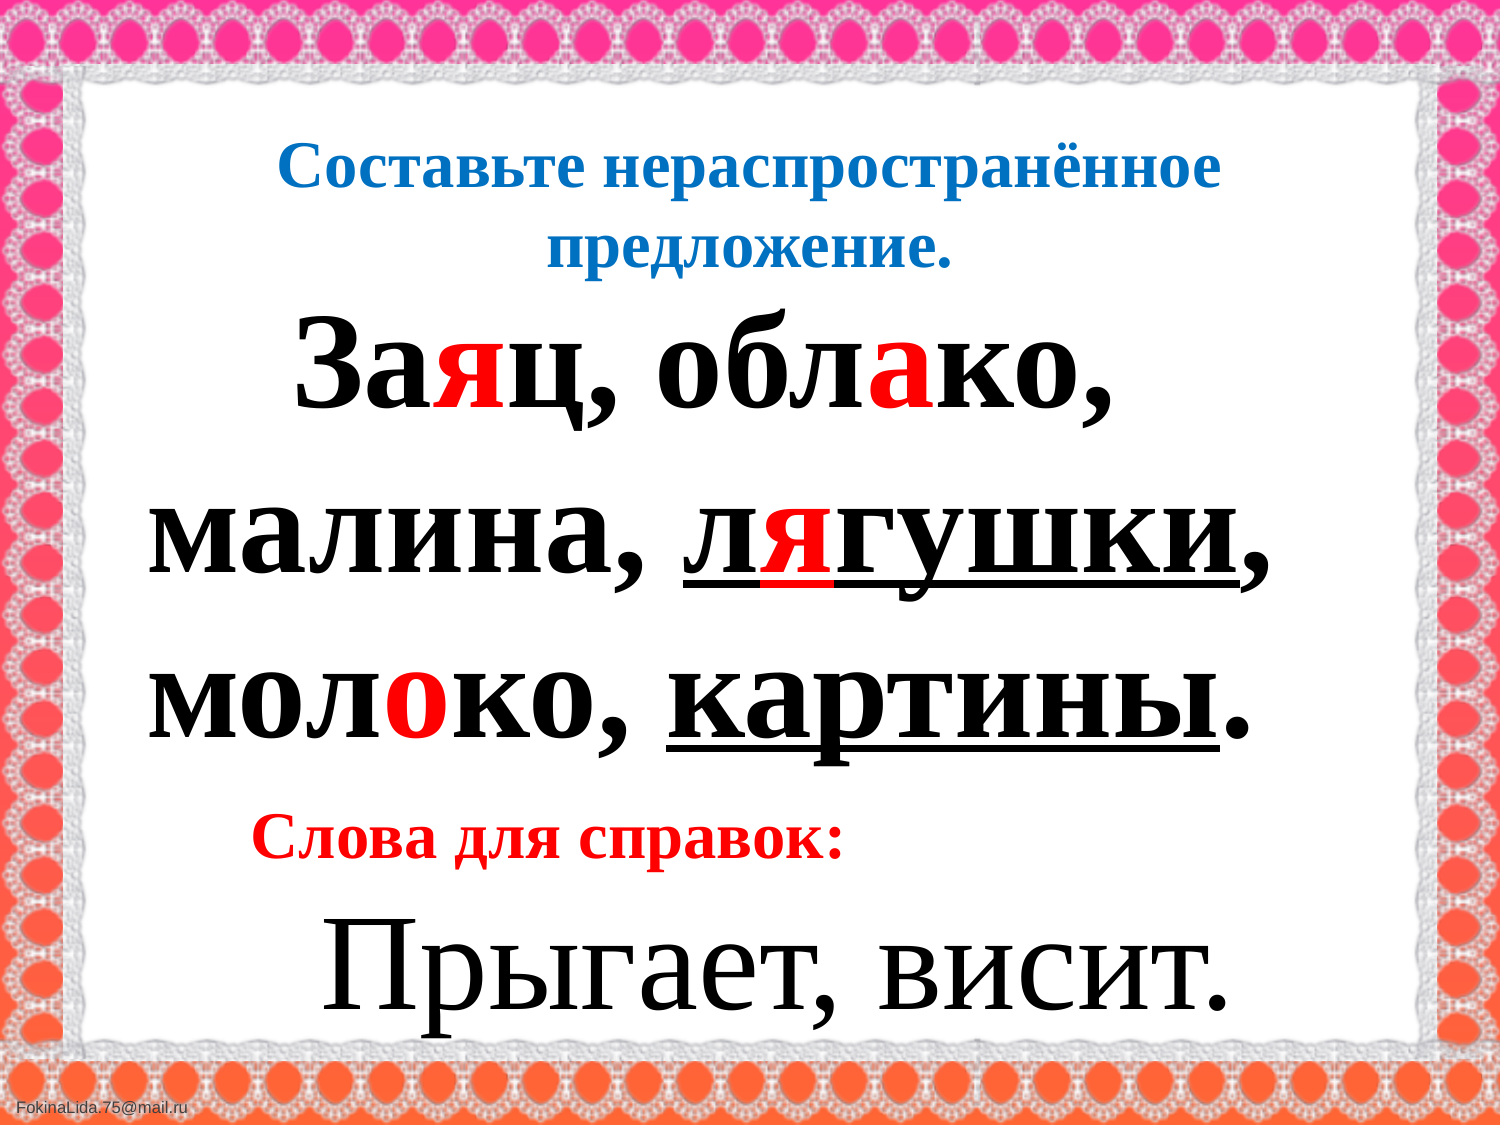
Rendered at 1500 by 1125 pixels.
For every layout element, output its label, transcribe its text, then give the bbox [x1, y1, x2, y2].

picture [0, 0, 1500, 1125]
list Заяц, облако, малина, лягушки, молоко, картины. Слова для справок: Прыгает, висит. [75, 262, 1425, 1005]
title Составьте нераспространённое предложение. [75, 113, 1425, 233]
